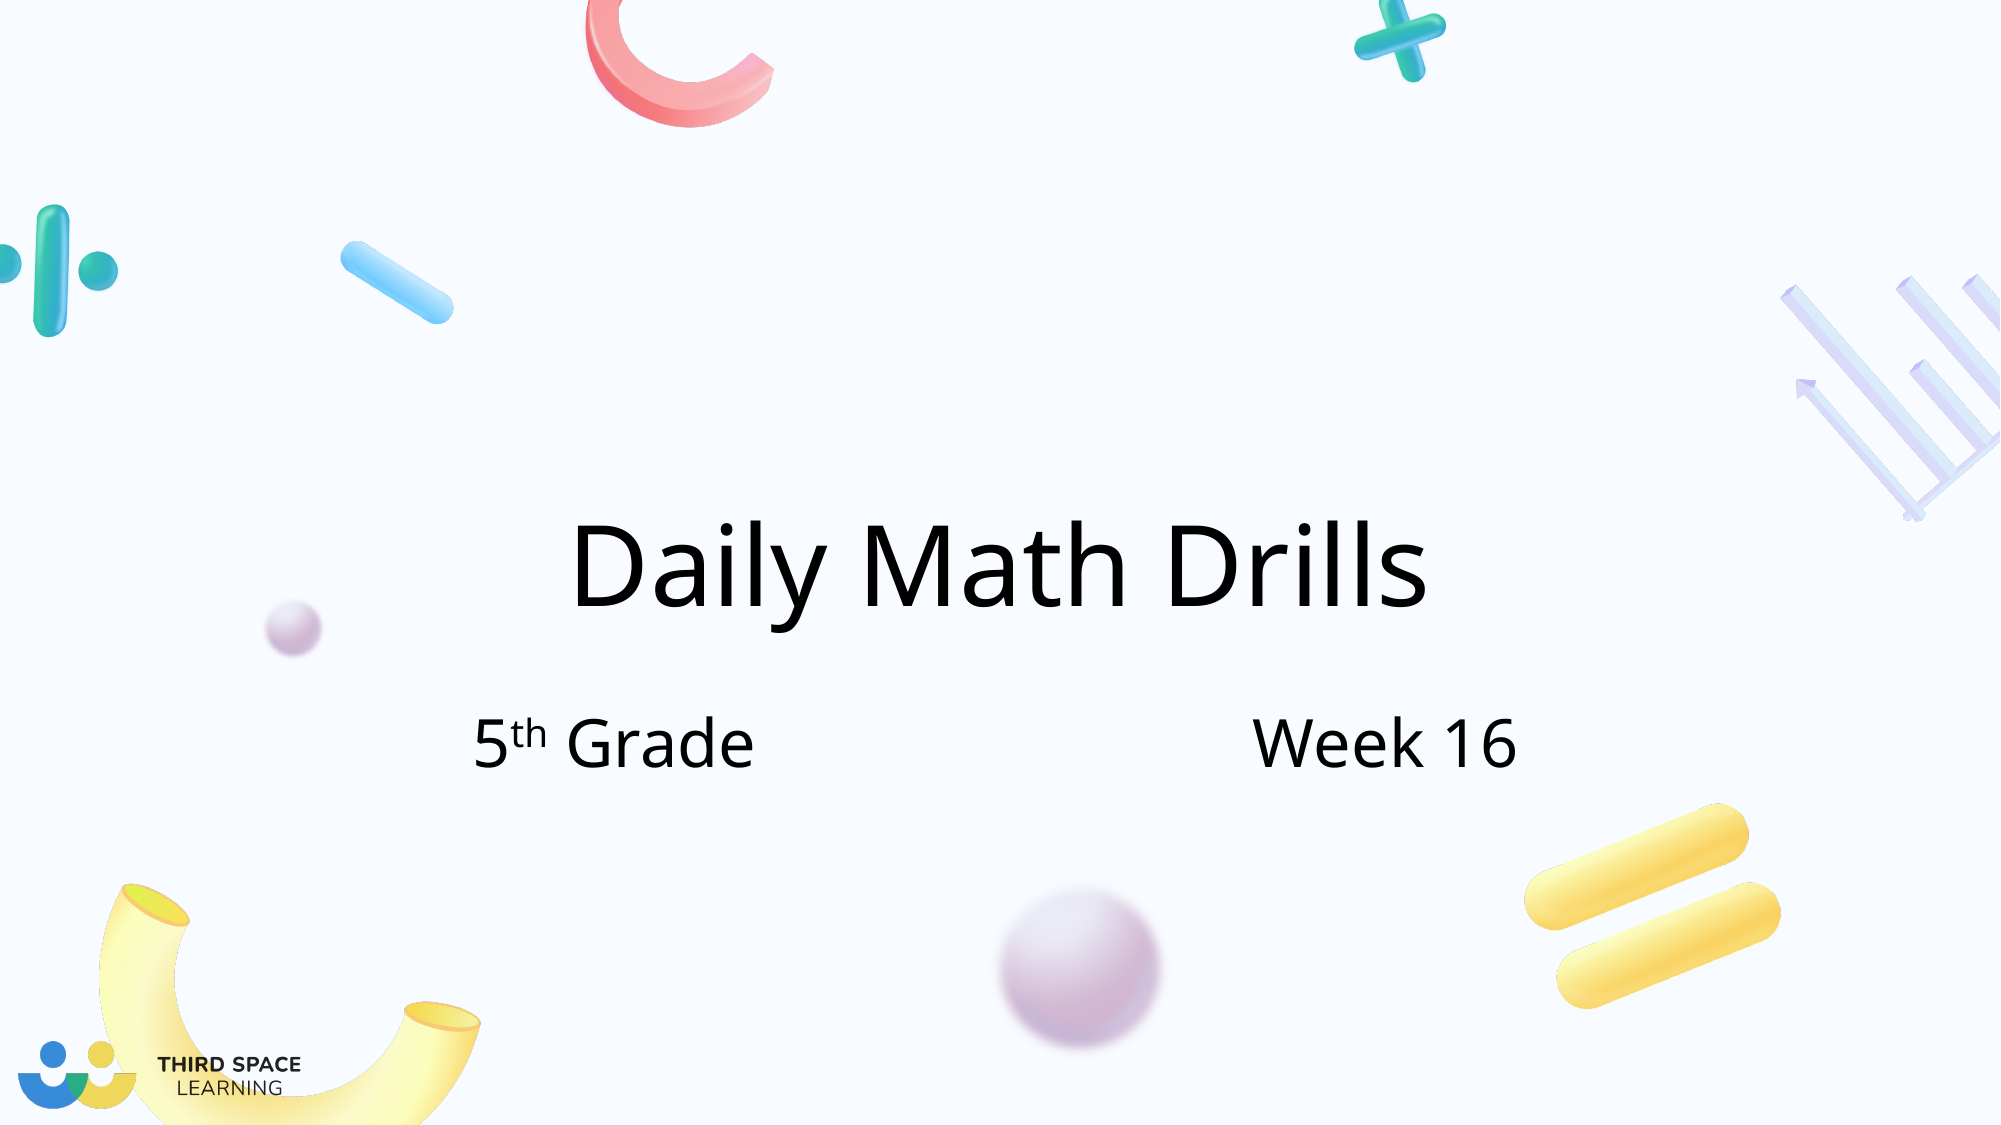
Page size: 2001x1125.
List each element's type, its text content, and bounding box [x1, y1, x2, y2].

list Week 16 [1080, 703, 1692, 821]
list 5th Grade [308, 703, 920, 821]
picture [0, 0, 2000, 1125]
